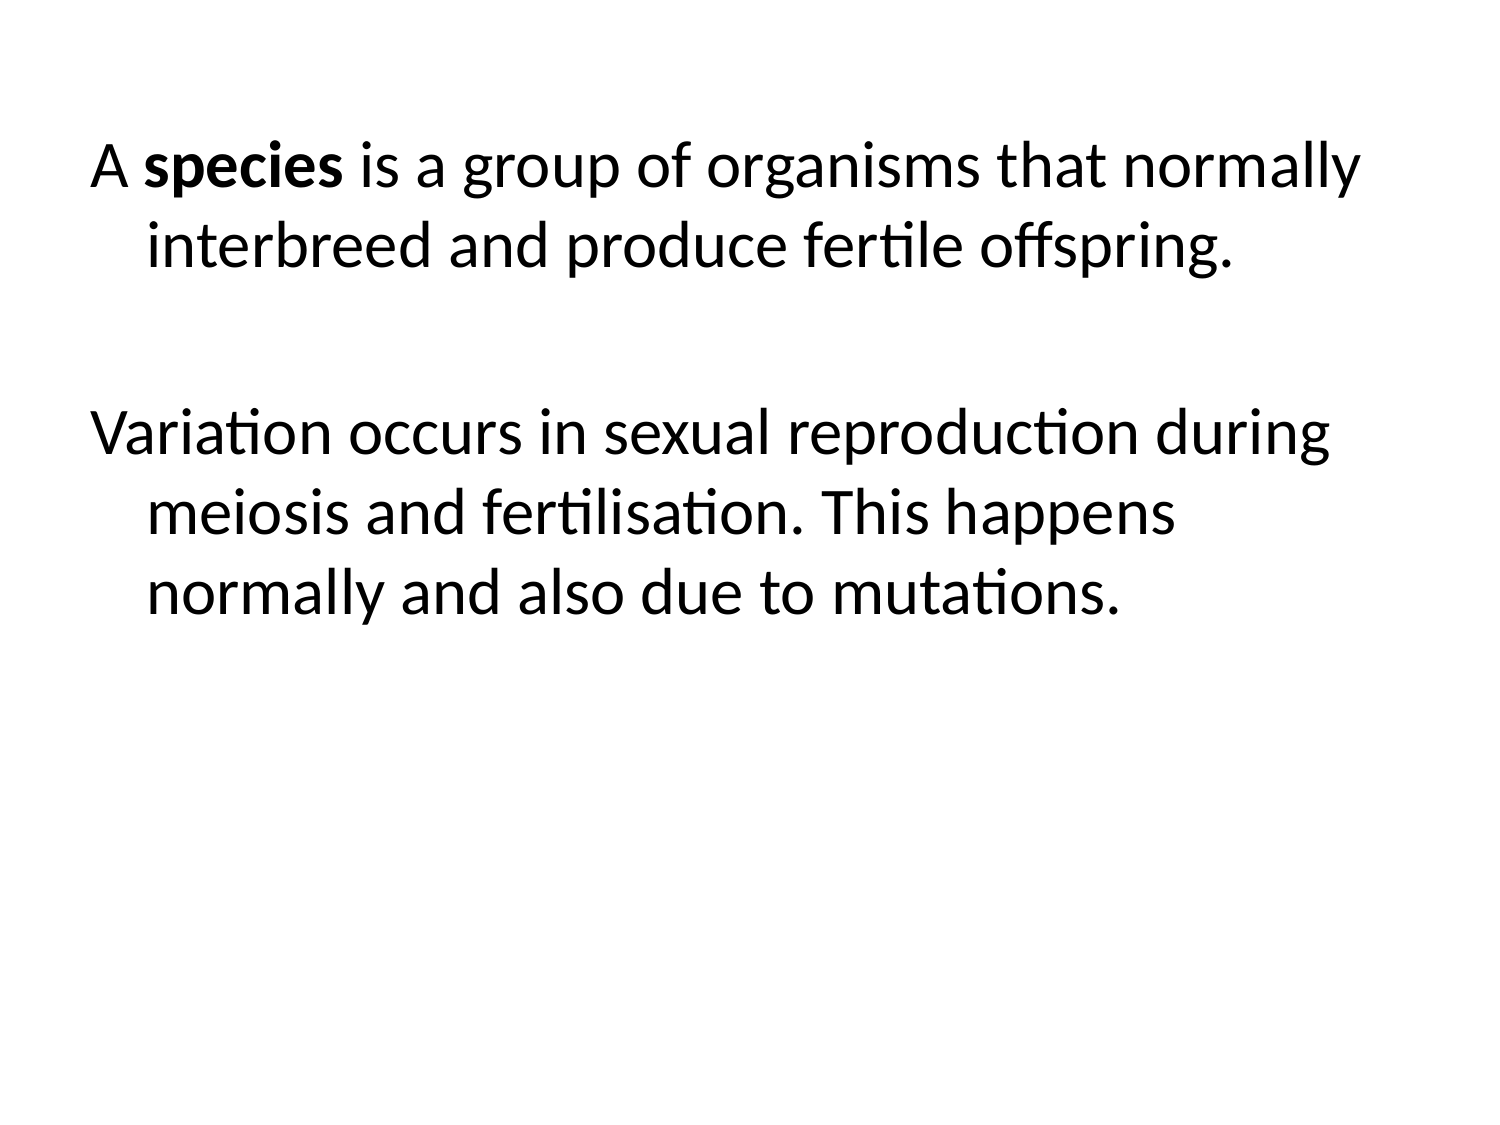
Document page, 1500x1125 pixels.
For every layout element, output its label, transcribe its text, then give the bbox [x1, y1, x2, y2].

list A species is a group of organisms that normally interbreed and produce fertile offspring. Variation occurs in sexual reproduction during meiosis and fertilisation. This happens normally and also due to mutations. [75, 113, 1425, 1005]
